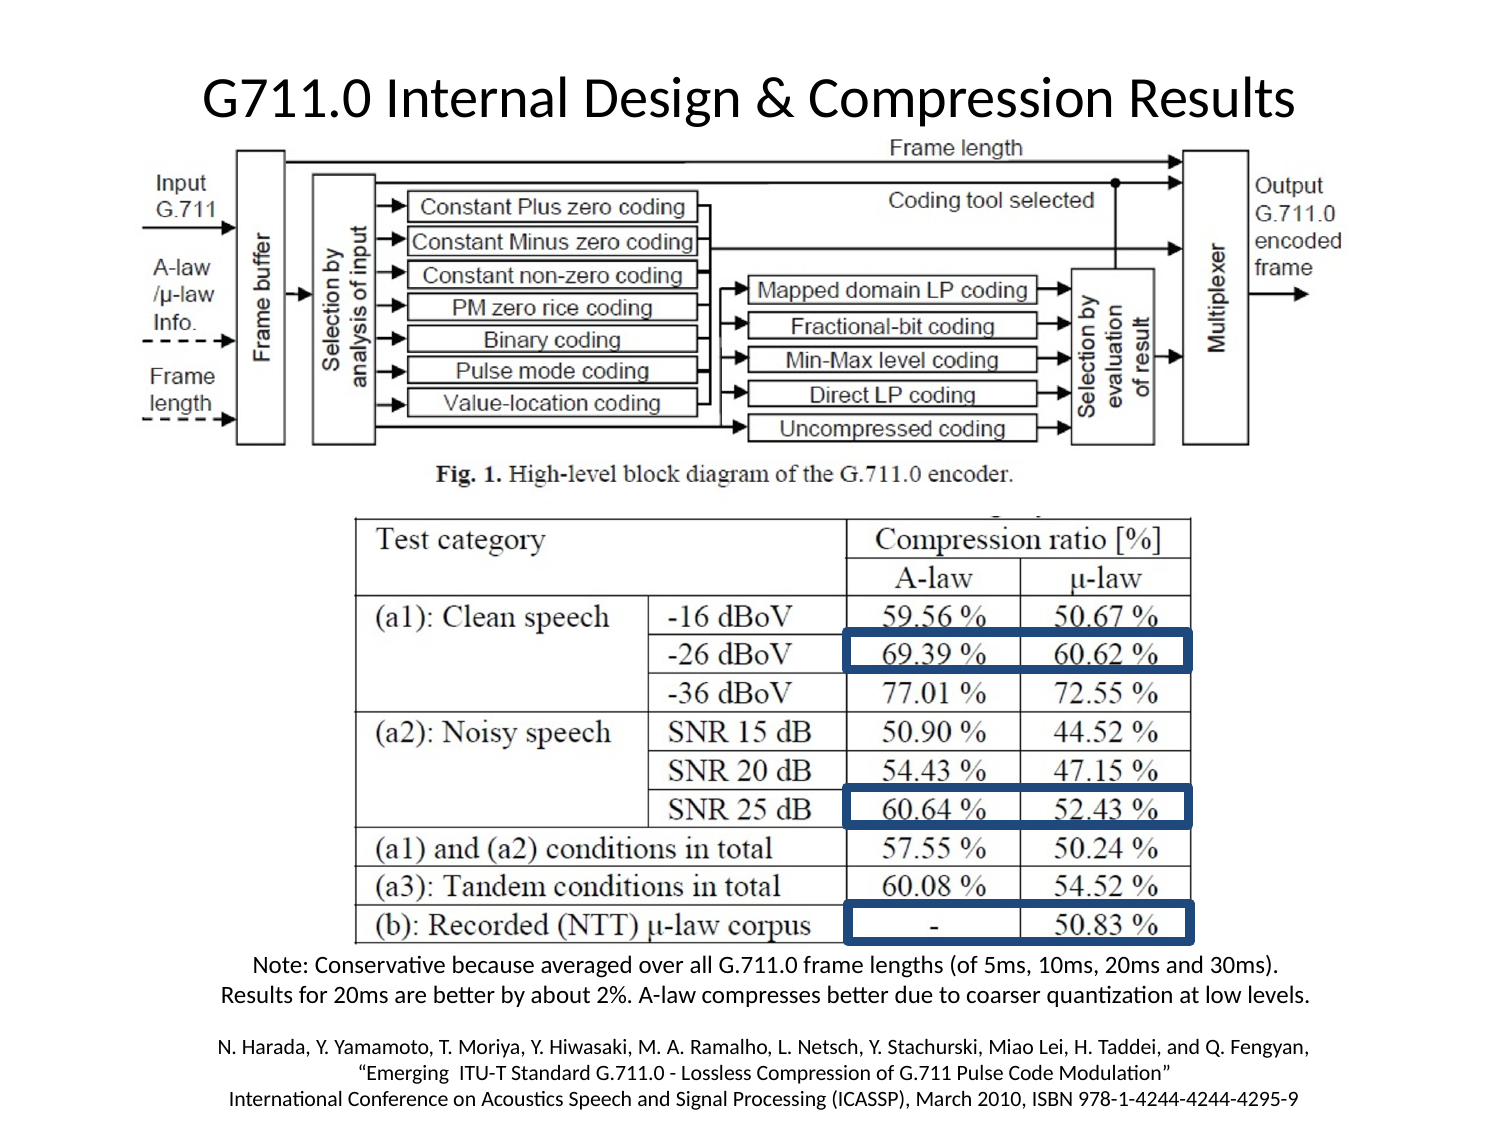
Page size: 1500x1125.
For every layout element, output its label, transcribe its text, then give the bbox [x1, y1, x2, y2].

text_box N. Harada, Y. Yamamoto, T. Moriya, Y. Hiwasaki, M. A. Ramalho, L. Netsch, Y. Stachurski, Miao Lei, H. Taddei, and Q. Fengyan, “Emerging ITU-T Standard G.711.0 - Lossless Compression of G.711 Pulse Code Modulation” International Conference on Acoustics Speech and Signal Processing (ICASSP), March 2010, ISBN 978-1-4244-4244-4295-9 [202, 1024, 1327, 1119]
title G711.0 Internal Design & Compression Results [74, 0, 1426, 188]
picture [124, 88, 1355, 505]
text_box Note: Conservative because averaged over all G.711.0 frame lengths (of 5ms, 10ms, 20ms and 30ms). Results for 20ms are better by about 2%. A-law compresses better due to coarser quantization at low levels. [150, 941, 1384, 1046]
picture [346, 516, 1201, 951]
